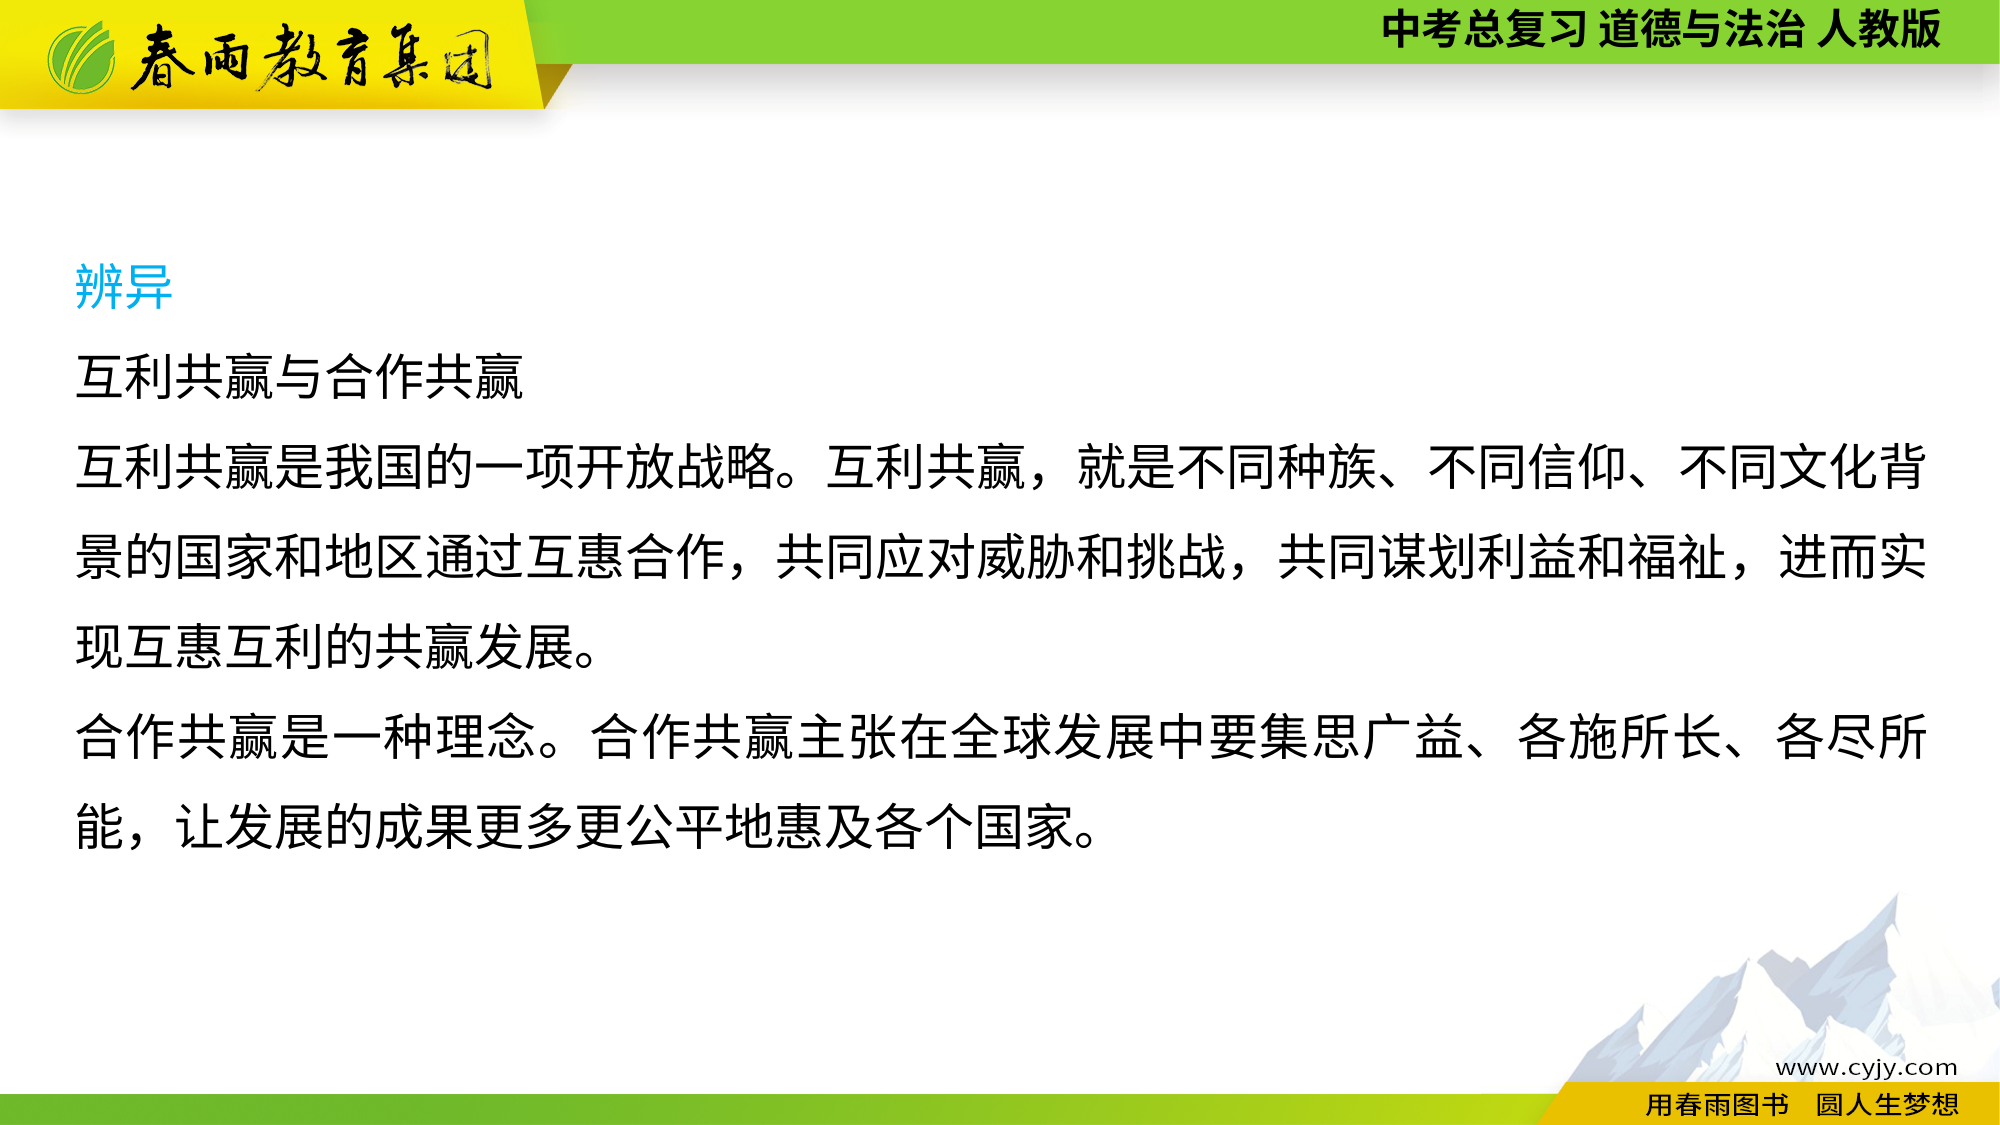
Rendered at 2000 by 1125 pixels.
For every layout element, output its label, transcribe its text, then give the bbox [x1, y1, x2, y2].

list 辨异 互利共赢与合作共赢 互利共赢是我国的一项开放战略。互利共赢，就是不同种族、不同信仰、不同文化背景的国家和地区通过互惠合作，共同应对威胁和挑战，共同谋划利益和福祉，进而实现互惠互利的共赢发展。 合作共赢是一种理念。合作共赢主张在全球发展中要集思广益、各施所长、各尽所能，让发展的成果更多更公平地惠及各个国家。 [59, 218, 1944, 858]
picture [0, 0, 2000, 1125]
